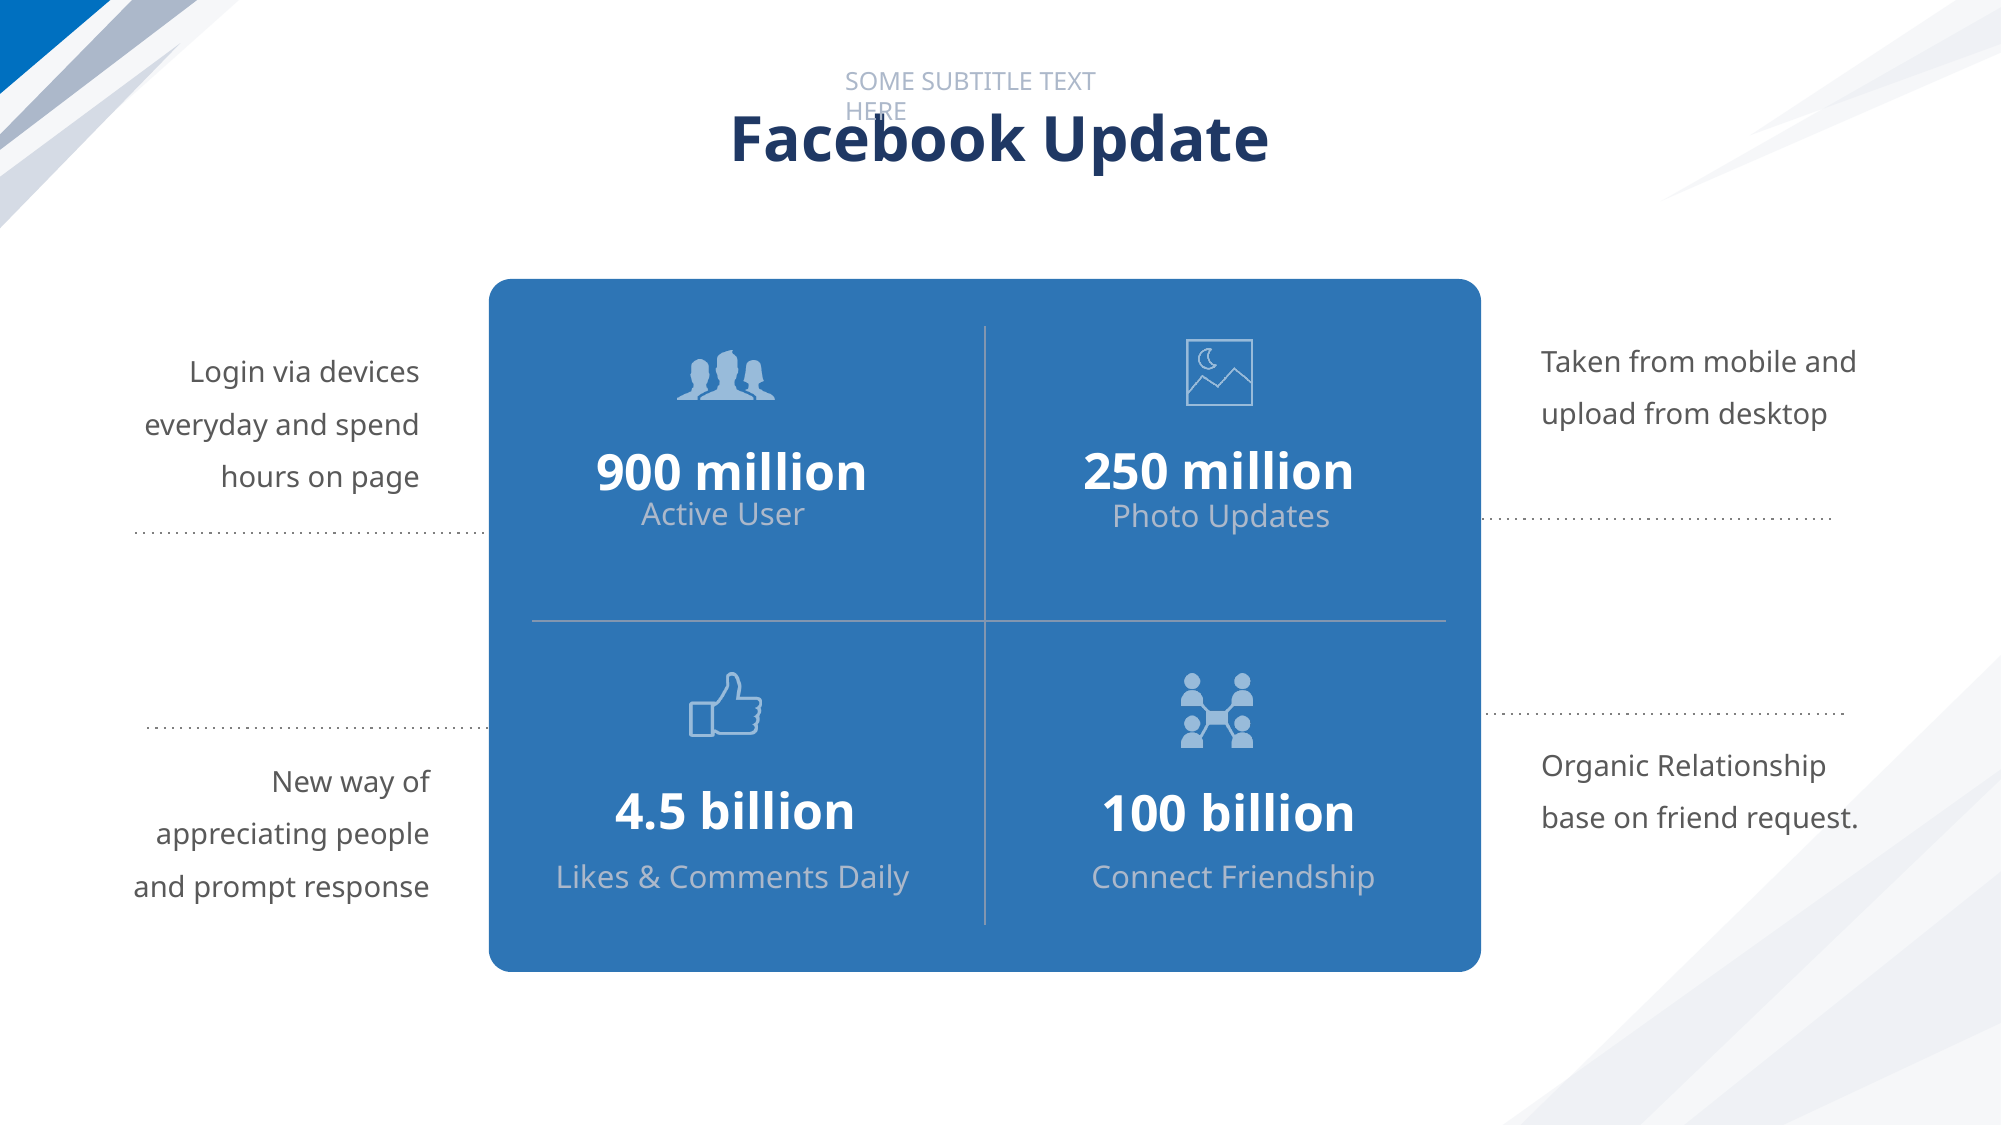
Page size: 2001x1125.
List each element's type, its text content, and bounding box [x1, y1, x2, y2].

text_box New way of appreciating people and prompt response [87, 735, 451, 911]
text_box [567, 350, 897, 542]
text_box Taken from mobile and upload from desktop [1521, 315, 1884, 491]
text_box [1048, 673, 1410, 905]
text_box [520, 672, 946, 904]
text_box Organic Relationship base on friend request. [1521, 719, 1884, 895]
title Facebook Update [137, 73, 1863, 210]
text_box SOME SUBTITLE TEXT HERE [830, 57, 1170, 104]
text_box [1046, 339, 1393, 543]
text_box Login via devices everyday and spend hours on page [73, 326, 441, 506]
text_box [488, 278, 1482, 972]
